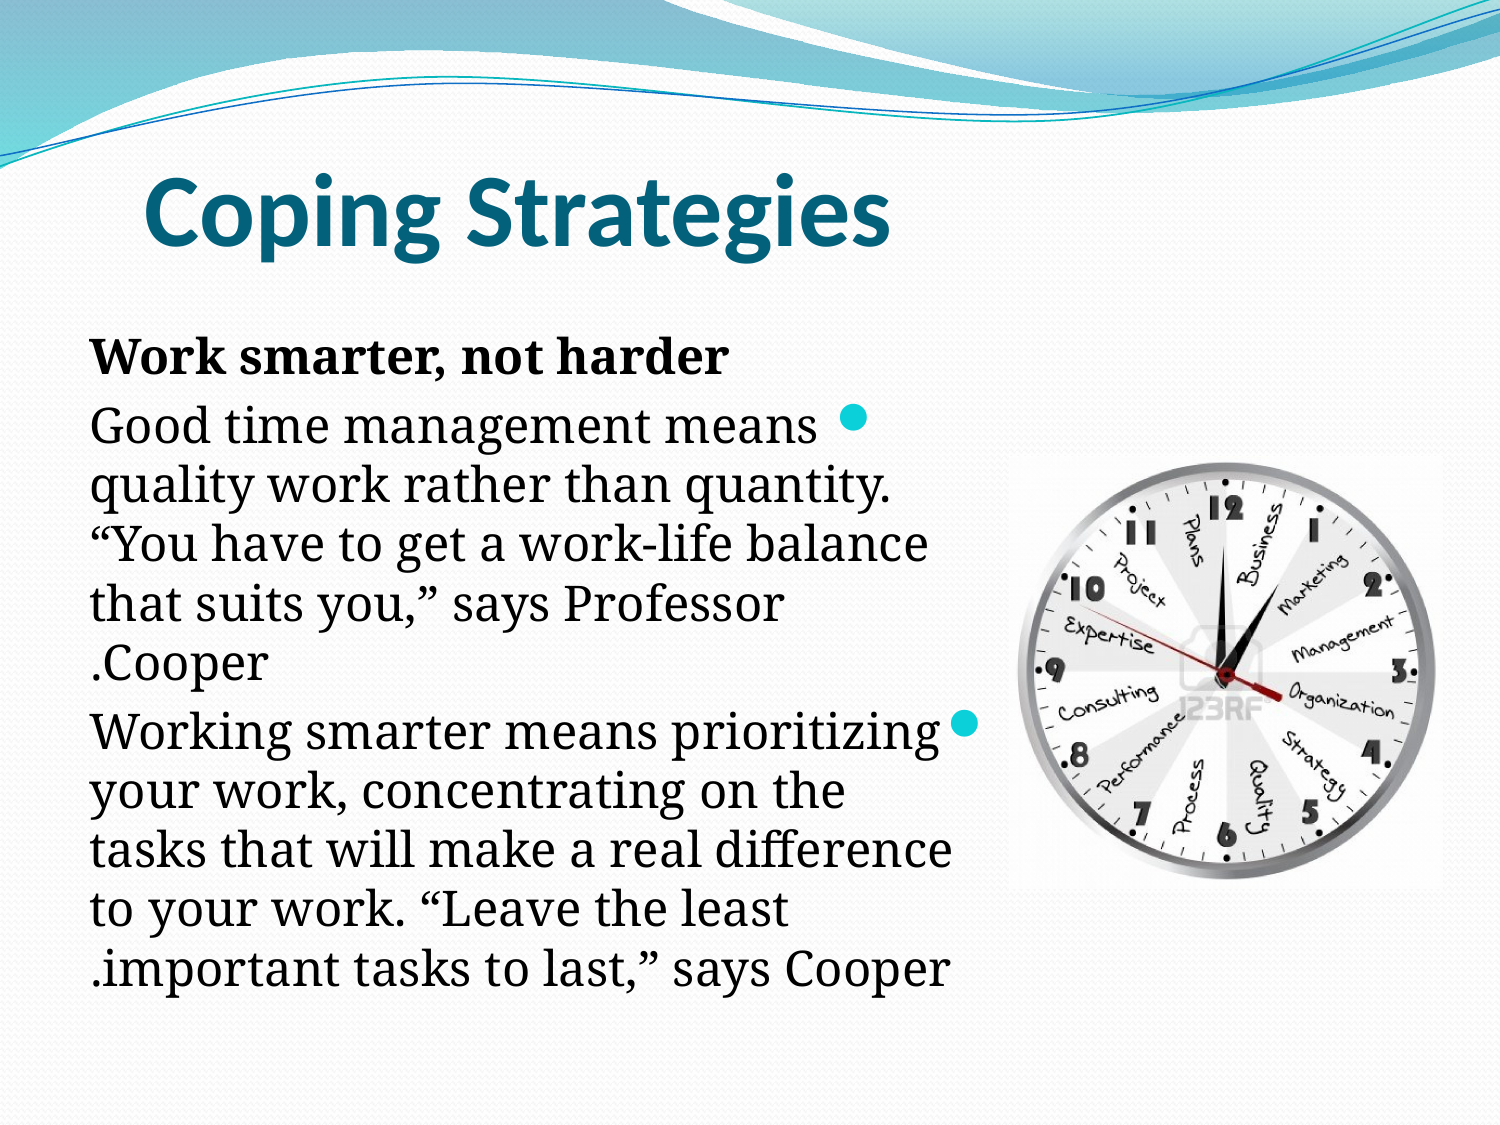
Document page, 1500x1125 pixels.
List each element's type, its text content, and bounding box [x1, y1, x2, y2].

picture [1009, 455, 1443, 889]
title Coping Strategies [144, 79, 1495, 268]
list Work smarter, not harder Good time management means quality work rather than quantity. “You have to get a work-life balance that suits you,” says Professor Cooper. Working smarter means prioritizing your work, concentrating on the tasks that will make a real difference to your work. “Leave the least important tasks to last,” says Cooper. [75, 317, 1022, 1038]
